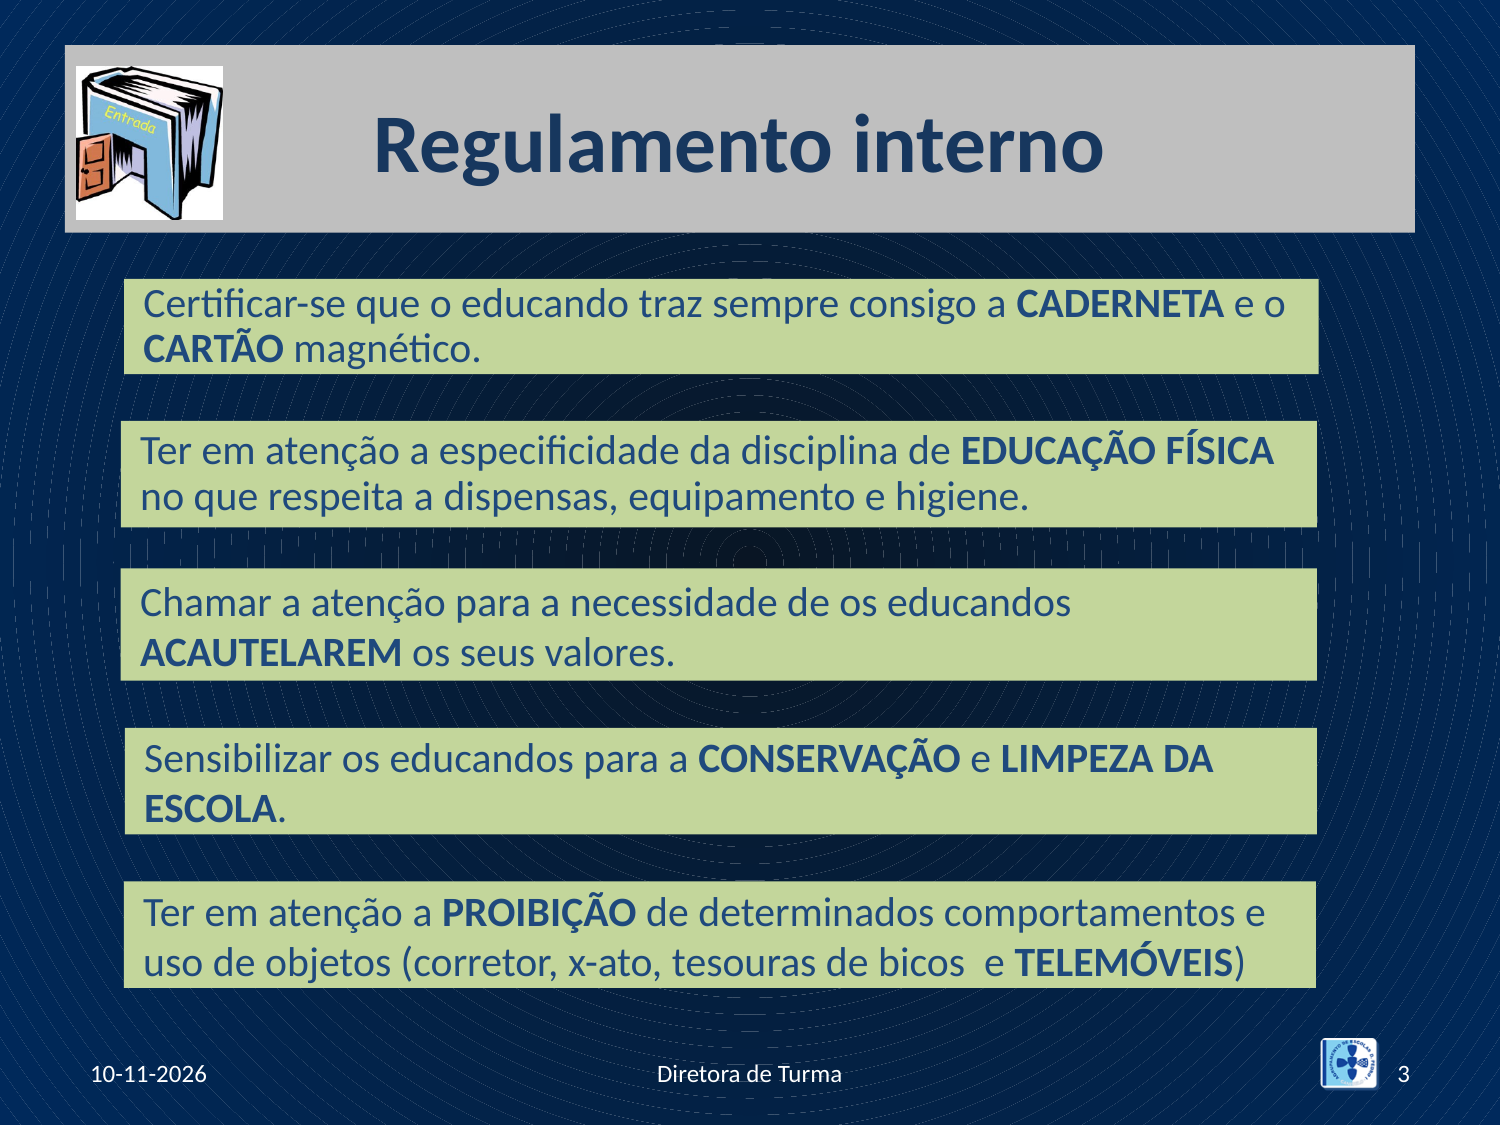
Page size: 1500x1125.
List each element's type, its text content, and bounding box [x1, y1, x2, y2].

slide_number 3 [1074, 1042, 1425, 1103]
picture [76, 66, 223, 221]
text_box Ter em atenção a especificidade da disciplina de EDUCAÇÃO FÍSICA no que respeita a dispensas, equipamento e higiene. [120, 420, 1317, 528]
text_box Certificar-se que o educando traz sempre consigo a CADERNETA e o CARTÃO magnético. [124, 278, 1319, 375]
picture [1320, 1038, 1380, 1091]
text_box Ter em atenção a PROIBIÇÃO de determinados comportamentos e uso de objetos (corretor, x-ato, tesouras de bicos e TELEMÓVEIS) [123, 881, 1316, 988]
footer Diretora de Turma [512, 1042, 988, 1103]
text_box Chamar a atenção para a necessidade de os educandos ACAUTELAREM os seus valores. [120, 568, 1317, 681]
title Regulamento interno [64, 45, 1415, 233]
text_box Sensibilizar os educandos para a CONSERVAÇÃO e LIMPEZA DA ESCOLA. [124, 727, 1317, 835]
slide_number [75, 1042, 425, 1103]
